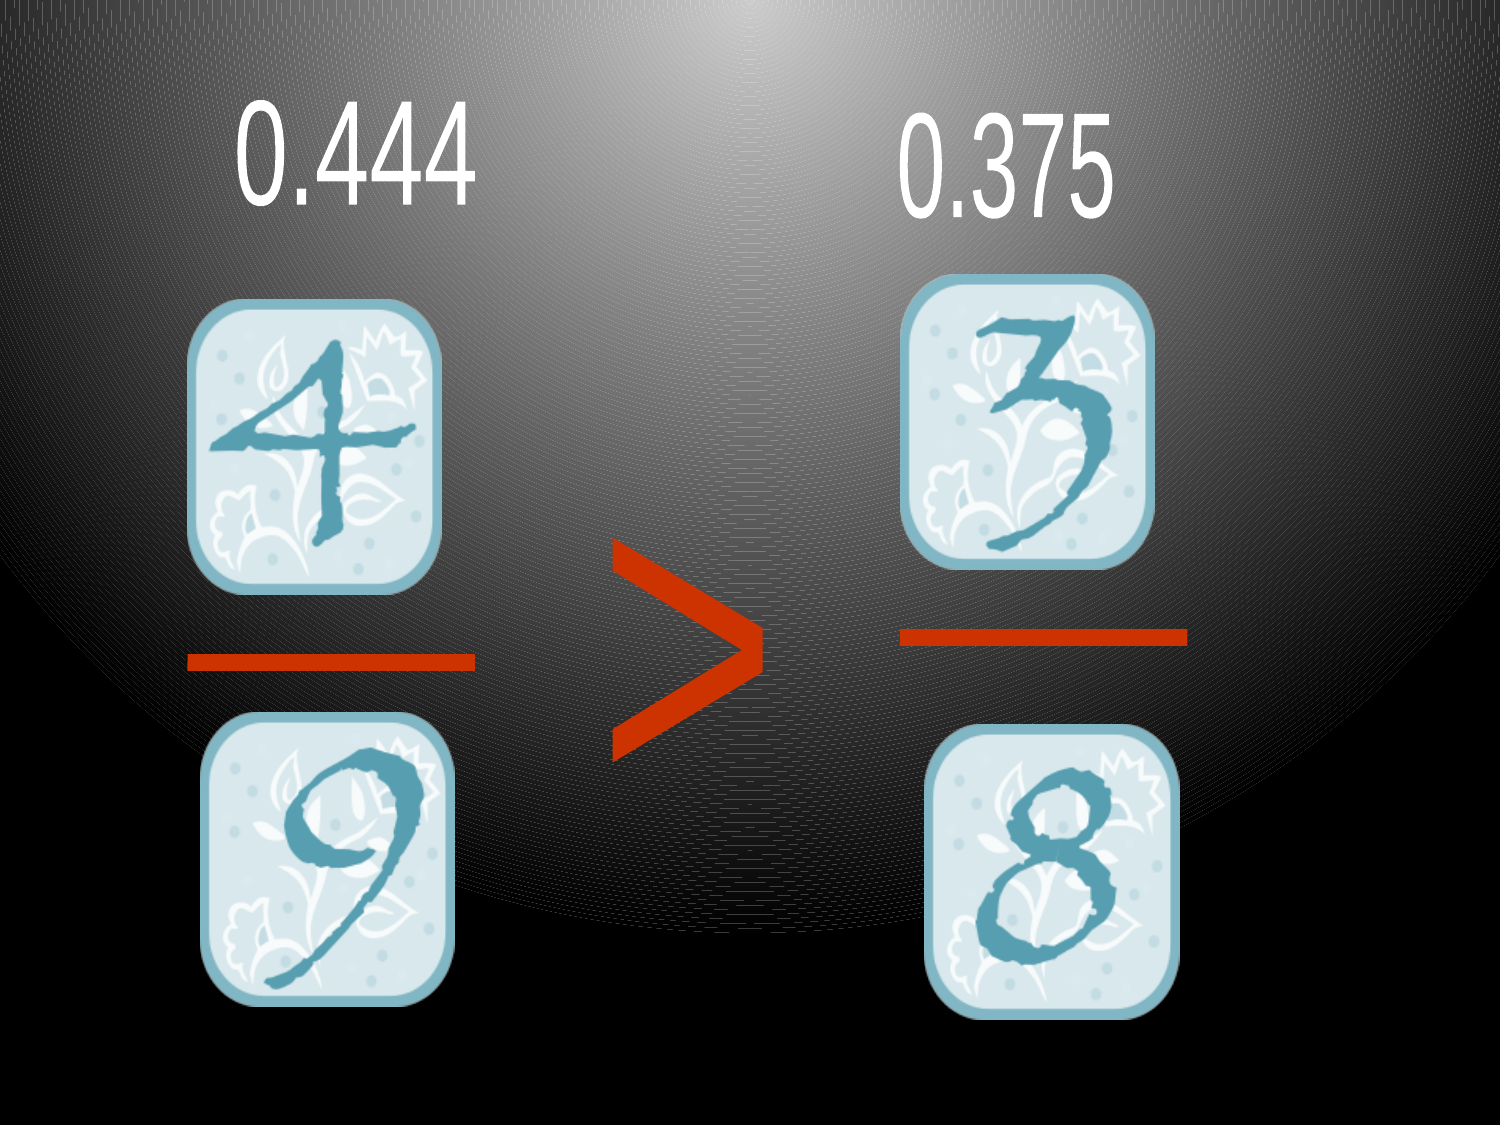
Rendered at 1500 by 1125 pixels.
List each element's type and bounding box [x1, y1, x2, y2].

text_box [187, 274, 1188, 1020]
